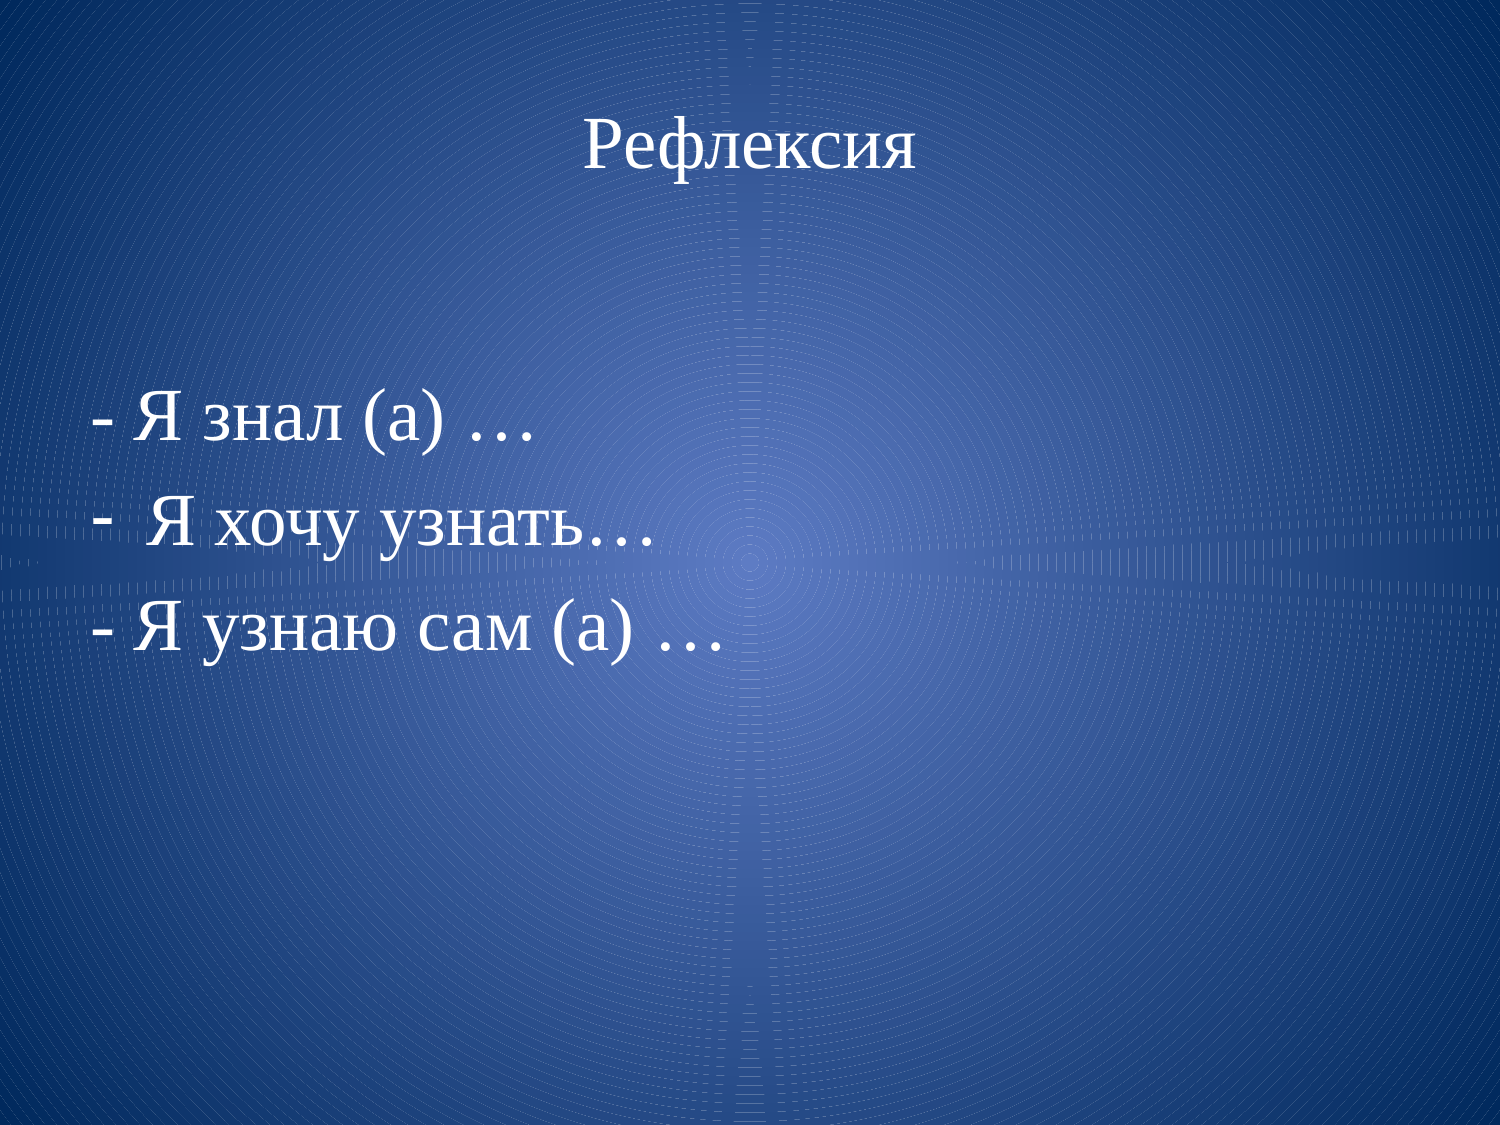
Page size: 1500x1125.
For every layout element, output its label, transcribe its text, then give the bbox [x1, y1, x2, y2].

title Рефлексия [75, 45, 1425, 233]
list - Я знал (а) … Я хочу узнать… - Я узнаю сам (а) … [75, 262, 1425, 1005]
